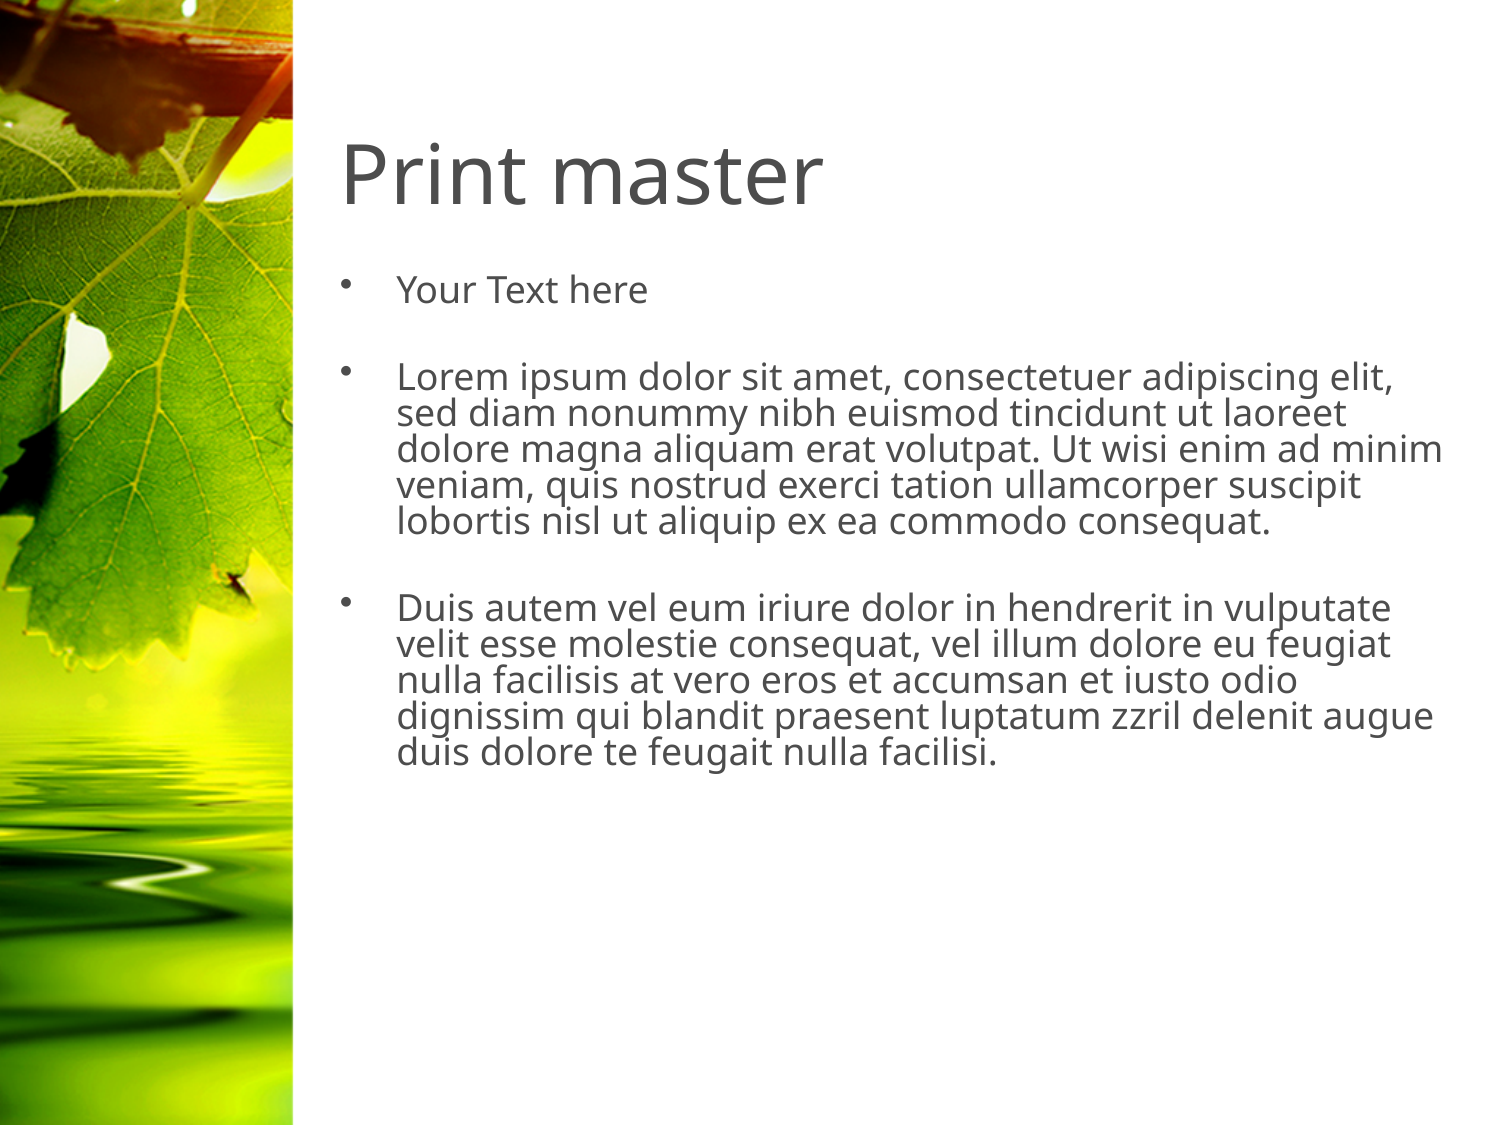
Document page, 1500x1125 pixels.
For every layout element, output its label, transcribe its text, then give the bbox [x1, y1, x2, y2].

list Your Text here Lorem ipsum dolor sit amet, consectetuer adipiscing elit, sed diam nonummy nibh euismod tincidunt ut laoreet dolore magna aliquam erat volutpat. Ut wisi enim ad minim veniam, quis nostrud exerci tation ullamcorper suscipit lobortis nisl ut aliquip ex ea commodo consequat. Duis autem vel eum iriure dolor in hendrerit in vulputate velit esse molestie consequat, vel illum dolore eu feugiat nulla facilisis at vero eros et accumsan et iusto odio dignissim qui blandit praesent luptatum zzril delenit augue duis dolore te feugait nulla facilisi. [324, 267, 1463, 968]
picture [0, 0, 1500, 1125]
title Print master [324, 112, 1463, 230]
